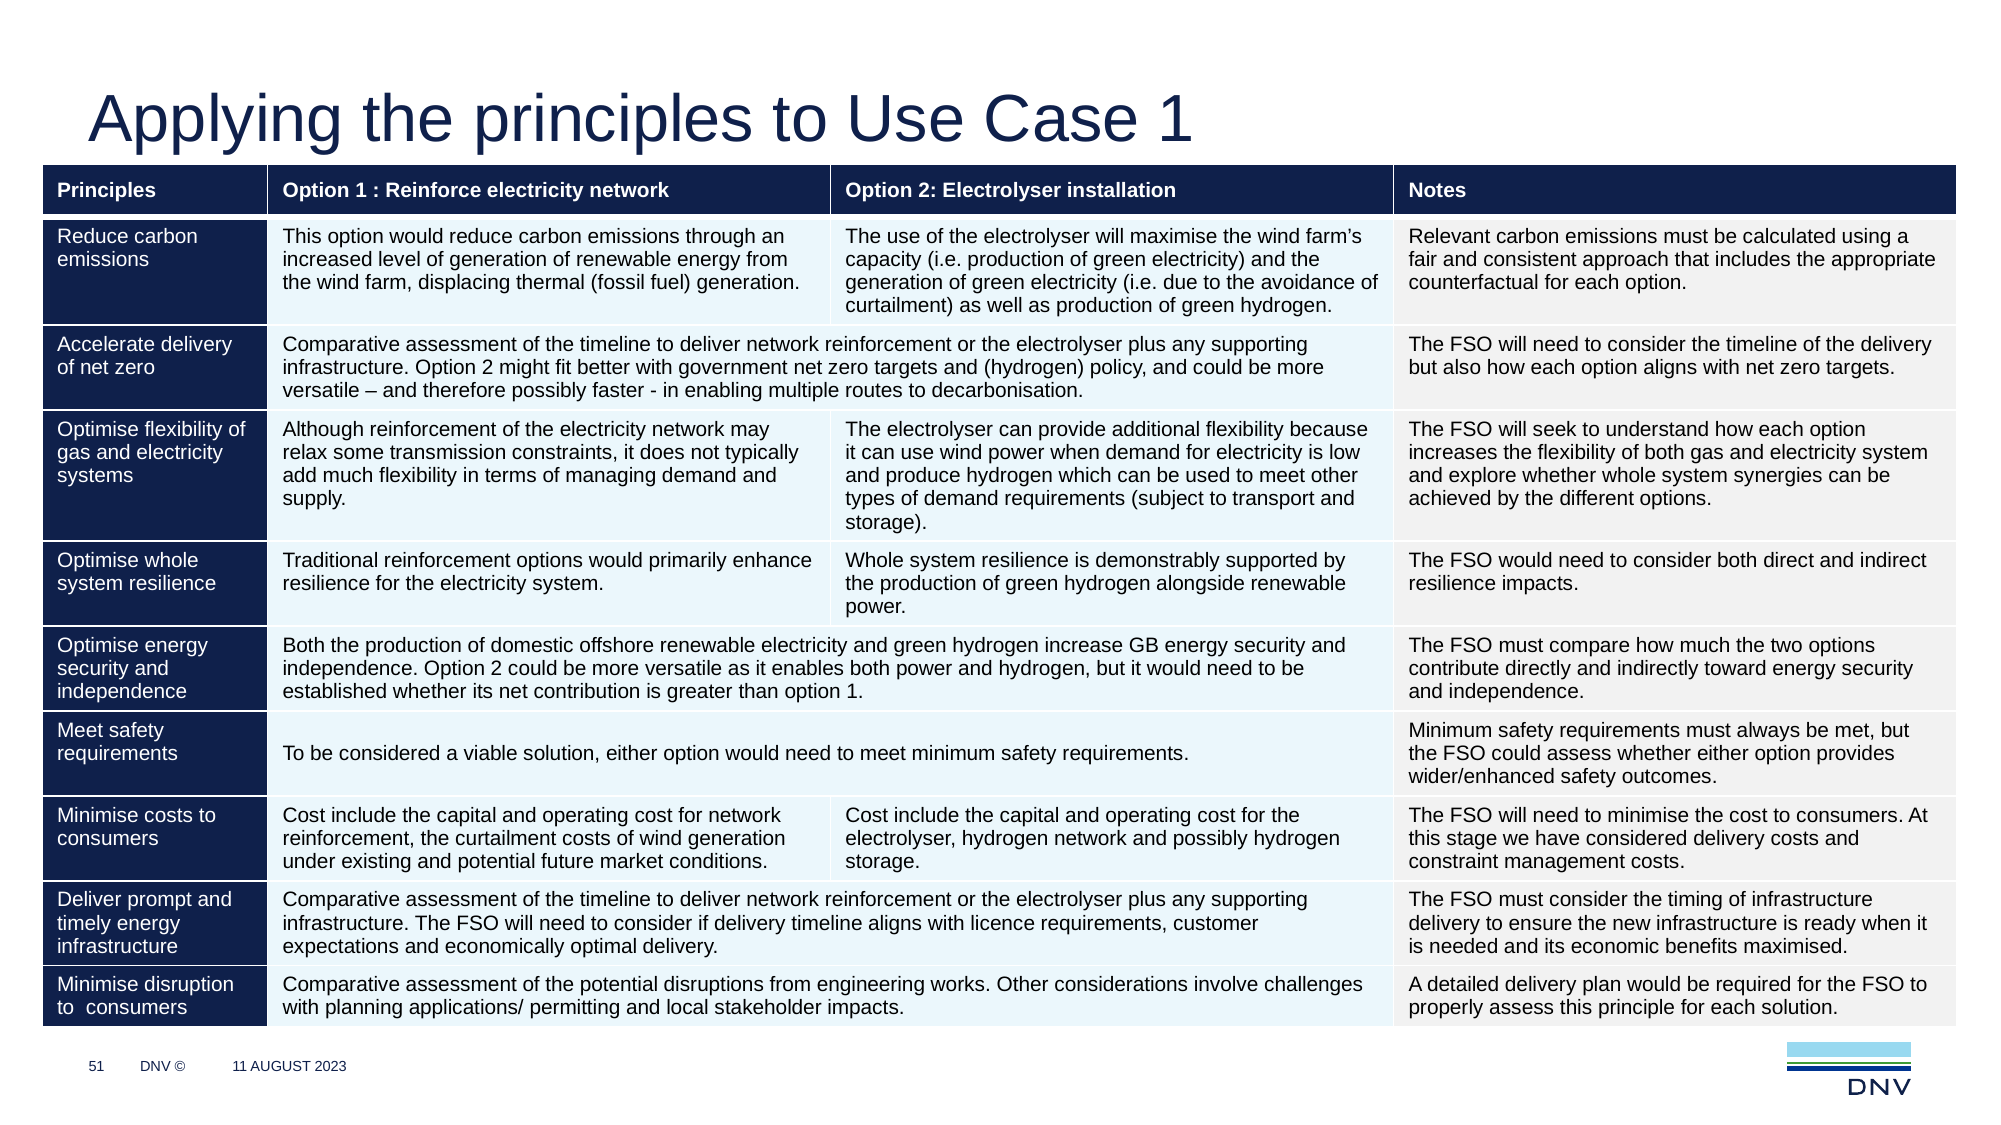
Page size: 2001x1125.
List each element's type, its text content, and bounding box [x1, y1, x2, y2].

table_header Notes [1394, 165, 1956, 214]
table_cell Cost include the capital and operating cost for the electrolyser, hydrogen network and possibly hydrogen storage. [831, 797, 1393, 880]
table_cell The electrolyser can provide additional flexibility because it can use wind power when demand for electricity is low and produce hydrogen which can be used to meet other types of demand requirements (subject to transport and storage). [831, 411, 1393, 540]
table_cell Although reinforcement of the electricity network may relax some transmission constraints, it does not typically add much flexibility in terms of managing demand and supply. [268, 411, 830, 540]
table_cell Both the production of domestic offshore renewable electricity and green hydrogen increase GB energy security and independence. Option 2 could be more versatile as it enables both power and hydrogen, but it would need to be established whether its net contribution is greater than option 1. [268, 627, 1393, 710]
table_cell The FSO would need to consider both direct and indirect resilience impacts. [1394, 542, 1956, 625]
table_cell Comparative assessment of the timeline to deliver network reinforcement or the electrolyser plus any supporting infrastructure. Option 2 might fit better with government net zero targets and (hydrogen) policy, and could be more versatile – and therefore possibly faster - in enabling multiple routes to decarbonisation. [268, 326, 1393, 409]
table_cell The FSO must compare how much the two options contribute directly and indirectly toward energy security and independence. [1394, 627, 1956, 710]
table_cell The FSO will seek to understand how each option increases the flexibility of both gas and electricity system and explore whether whole system synergies can be achieved by the different options. [1394, 411, 1956, 540]
title Applying the principles to Use Case 1 [88, 88, 1912, 174]
table_cell Optimise whole system resilience [43, 542, 267, 625]
table_cell Deliver prompt and timely energy infrastructure [43, 882, 267, 965]
table_cell Optimise flexibility of gas and electricity systems [43, 411, 267, 540]
table_cell Comparative assessment of the timeline to deliver network reinforcement or the electrolyser plus any supporting infrastructure. The FSO will need to consider if delivery timeline aligns with licence requirements, customer expectations and economically optimal delivery. [268, 882, 1393, 965]
table_cell Accelerate delivery of net zero [43, 326, 267, 409]
table_cell Minimise disruption to consumers [43, 966, 267, 1026]
table_cell Relevant carbon emissions must be calculated using a fair and consistent approach that includes the appropriate counterfactual for each option. [1394, 220, 1956, 324]
table_cell Whole system resilience is demonstrably supported by the production of green hydrogen alongside renewable power. [831, 542, 1393, 625]
table_cell Traditional reinforcement options would primarily enhance resilience for the electricity system. [268, 542, 830, 625]
table_header Option 2: Electrolyser installation [831, 174, 1393, 214]
table_cell The FSO must consider the timing of infrastructure delivery to ensure the new infrastructure is ready when it is needed and its economic benefits maximised. [1394, 882, 1956, 965]
table_cell Meet safety requirements [43, 712, 267, 795]
table_cell To be considered a viable solution, either option would need to meet minimum safety requirements. [268, 712, 1393, 795]
table_cell The use of the electrolyser will maximise the wind farm’s capacity (i.e. production of green electricity) and the generation of green electricity (i.e. due to the avoidance of curtailment) as well as production of green hydrogen. [831, 220, 1393, 324]
table_header Option 1 : Reinforce electricity network [268, 174, 830, 214]
table_cell Cost include the capital and operating cost for network reinforcement, the curtailment costs of wind generation under existing and potential future market conditions. [268, 797, 830, 880]
table_cell A detailed delivery plan would be required for the FSO to properly assess this principle for each solution. [1394, 966, 1956, 1026]
table_cell Reduce carbon emissions [43, 220, 267, 324]
table_cell The FSO will need to consider the timeline of the delivery but also how each option aligns with net zero targets. [1394, 326, 1956, 409]
slide_number 51 [88, 1056, 133, 1082]
table_cell The FSO will need to minimise the cost to consumers. At this stage we have considered delivery costs and constraint management costs. [1394, 797, 1956, 880]
table_cell Minimise costs to consumers [43, 797, 267, 880]
table_cell This option would reduce carbon emissions through an increased level of generation of renewable energy from the wind farm, displacing thermal (fossil fuel) generation. [268, 220, 830, 324]
table_cell Comparative assessment of the potential disruptions from engineering works. Other considerations involve challenges with planning applications/ permitting and local stakeholder impacts. [268, 966, 1393, 1026]
table_cell Optimise energy security and independence [43, 627, 267, 710]
table_cell Minimum safety requirements must always be met, but the FSO could assess whether either option provides wider/enhanced safety outcomes. [1394, 712, 1956, 795]
table_header Principles [43, 165, 267, 214]
